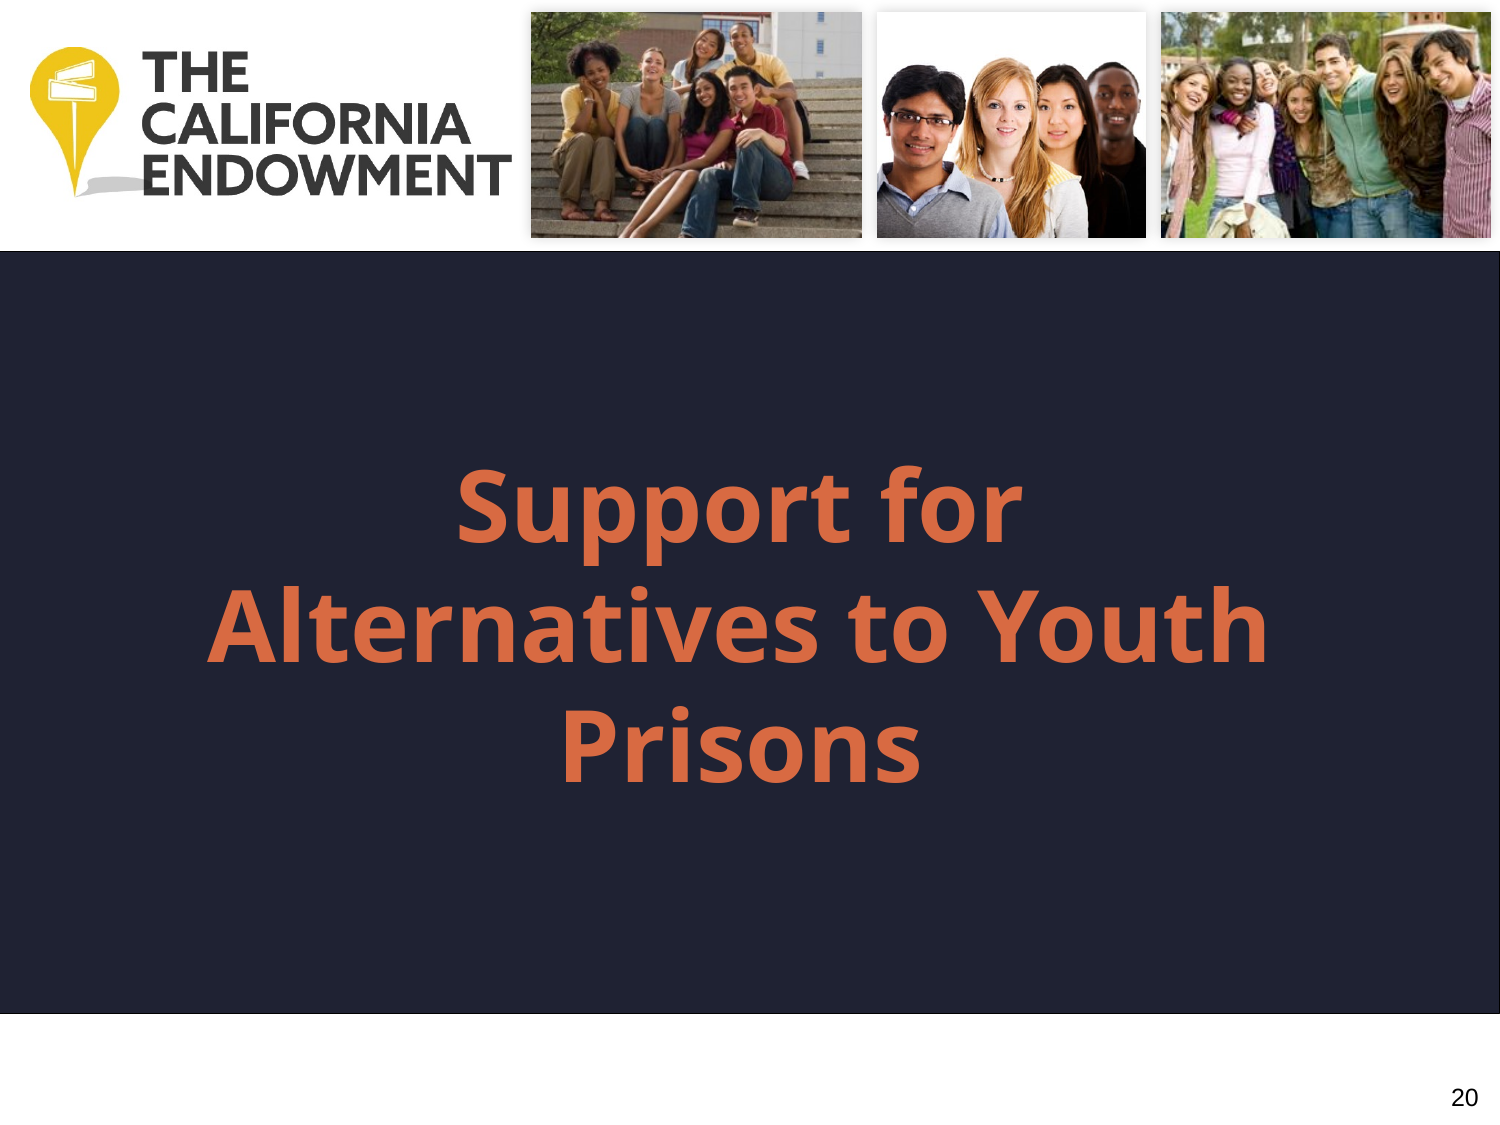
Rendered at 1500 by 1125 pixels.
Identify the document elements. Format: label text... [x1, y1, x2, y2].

picture [1161, 12, 1491, 238]
picture [30, 47, 517, 226]
picture [531, 12, 862, 238]
list Support for Alternatives to Youth Prisons [129, 266, 1352, 979]
picture [877, 12, 1146, 238]
